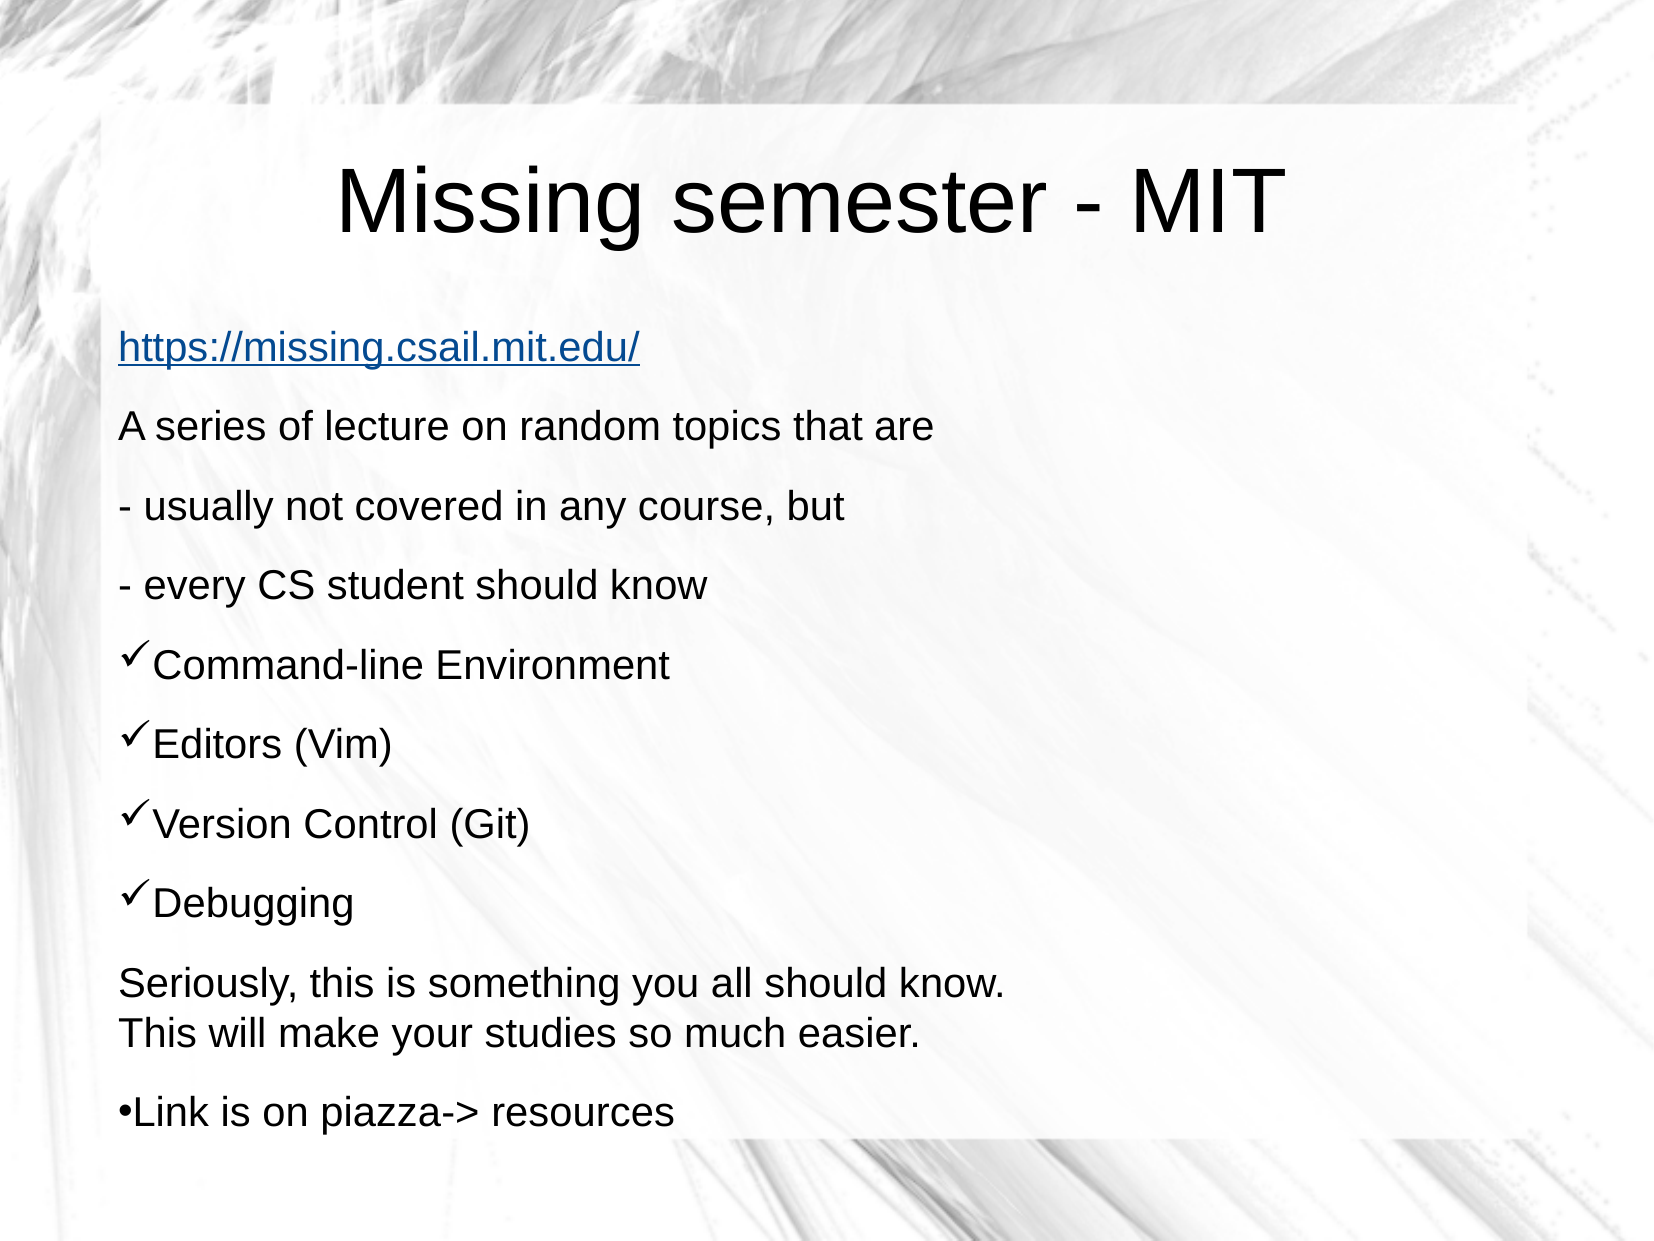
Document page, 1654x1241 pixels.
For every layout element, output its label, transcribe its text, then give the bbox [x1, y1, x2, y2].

list https://missing.csail.mit.edu/ A series of lecture on random topics that are - usually not covered in any course, but - every CS student should know Command-line Environment Editors (Vim) Version Control (Git) Debugging Seriously, this is something you all should know. This will make your studies so much easier. Link is on piazza-> resources [118, 319, 1571, 1102]
picture [0, 0, 1654, 1241]
title Missing semester - MIT [118, 112, 1506, 281]
